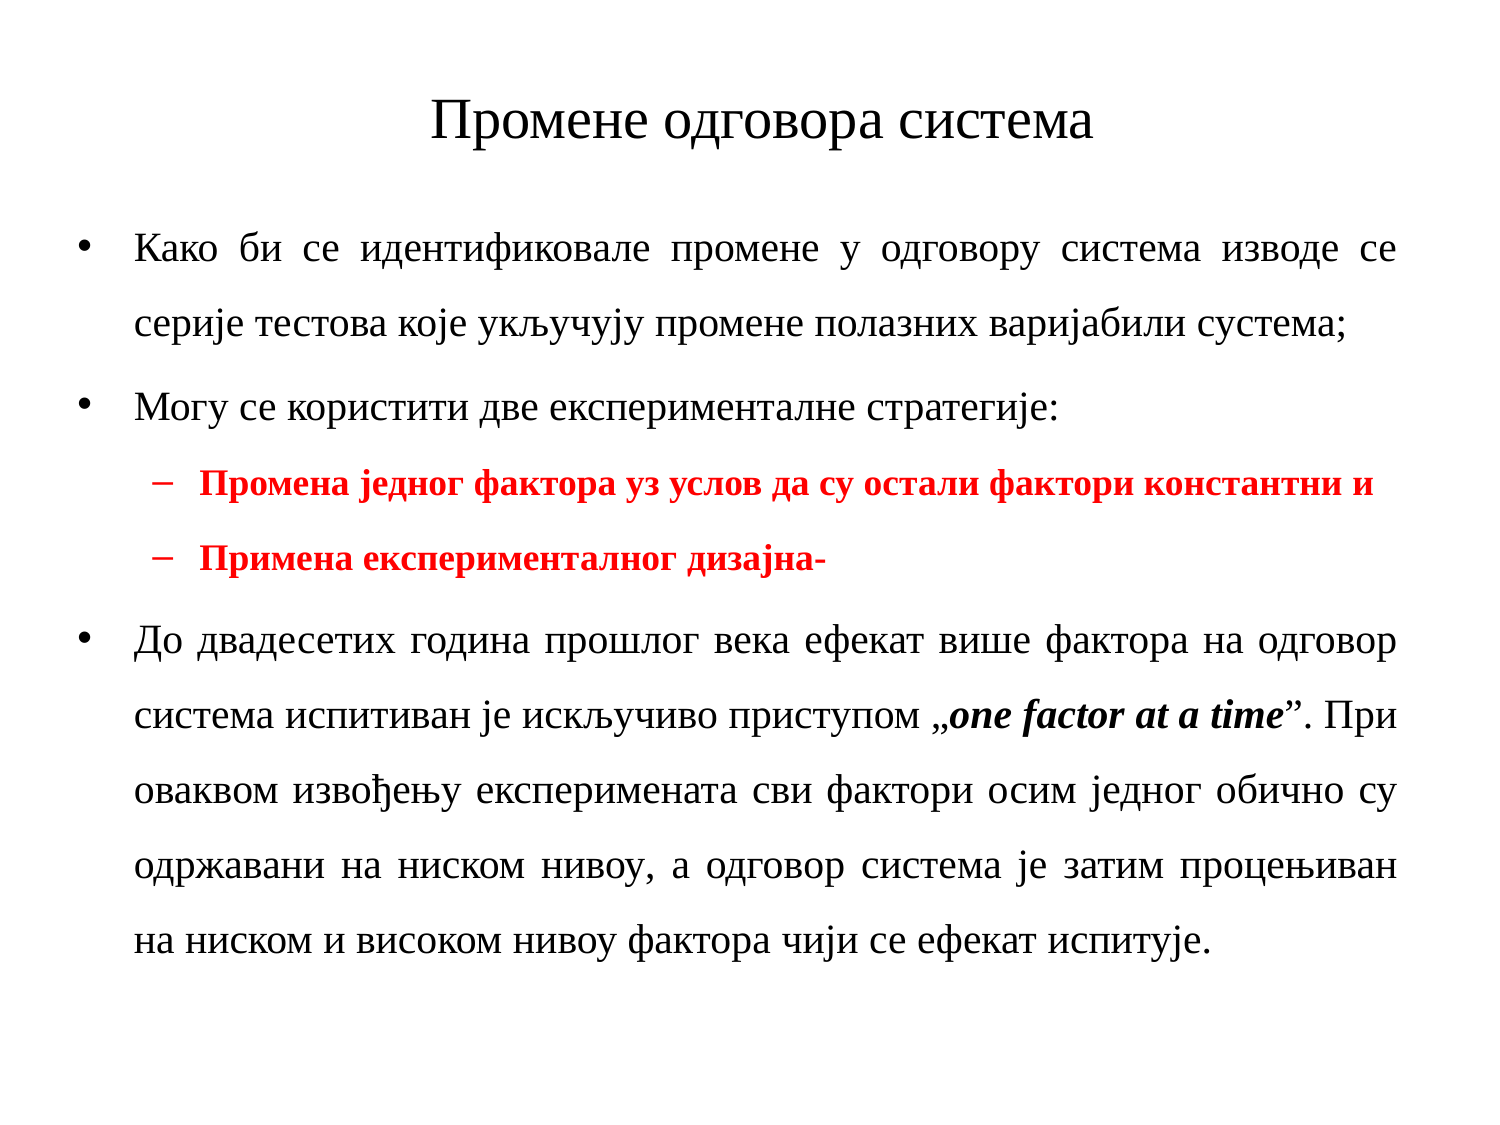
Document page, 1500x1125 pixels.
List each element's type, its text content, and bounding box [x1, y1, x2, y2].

title Промене одговора система [87, 99, 1438, 130]
list Како би се идентификовале промене у одговору система изводе се серије тестова које укључују промене полазних варијабили сустема; Могу се користити две експерименталне стратегије: Промена једног фактора уз услов да су остали фактори константни и Примена експерименталног дизајна- До двадесетих година прошлог века ефекат више фактора на одговор система испитиван је искључиво приступом „one factor at a time”. При оваквом извођењу експеримената сви фактори осим једног обично су одржавани на ниском нивоу, а одговор система је затим процењиван на ниском и високом нивоу фактора чији се ефекат испитује. [62, 187, 1413, 930]
